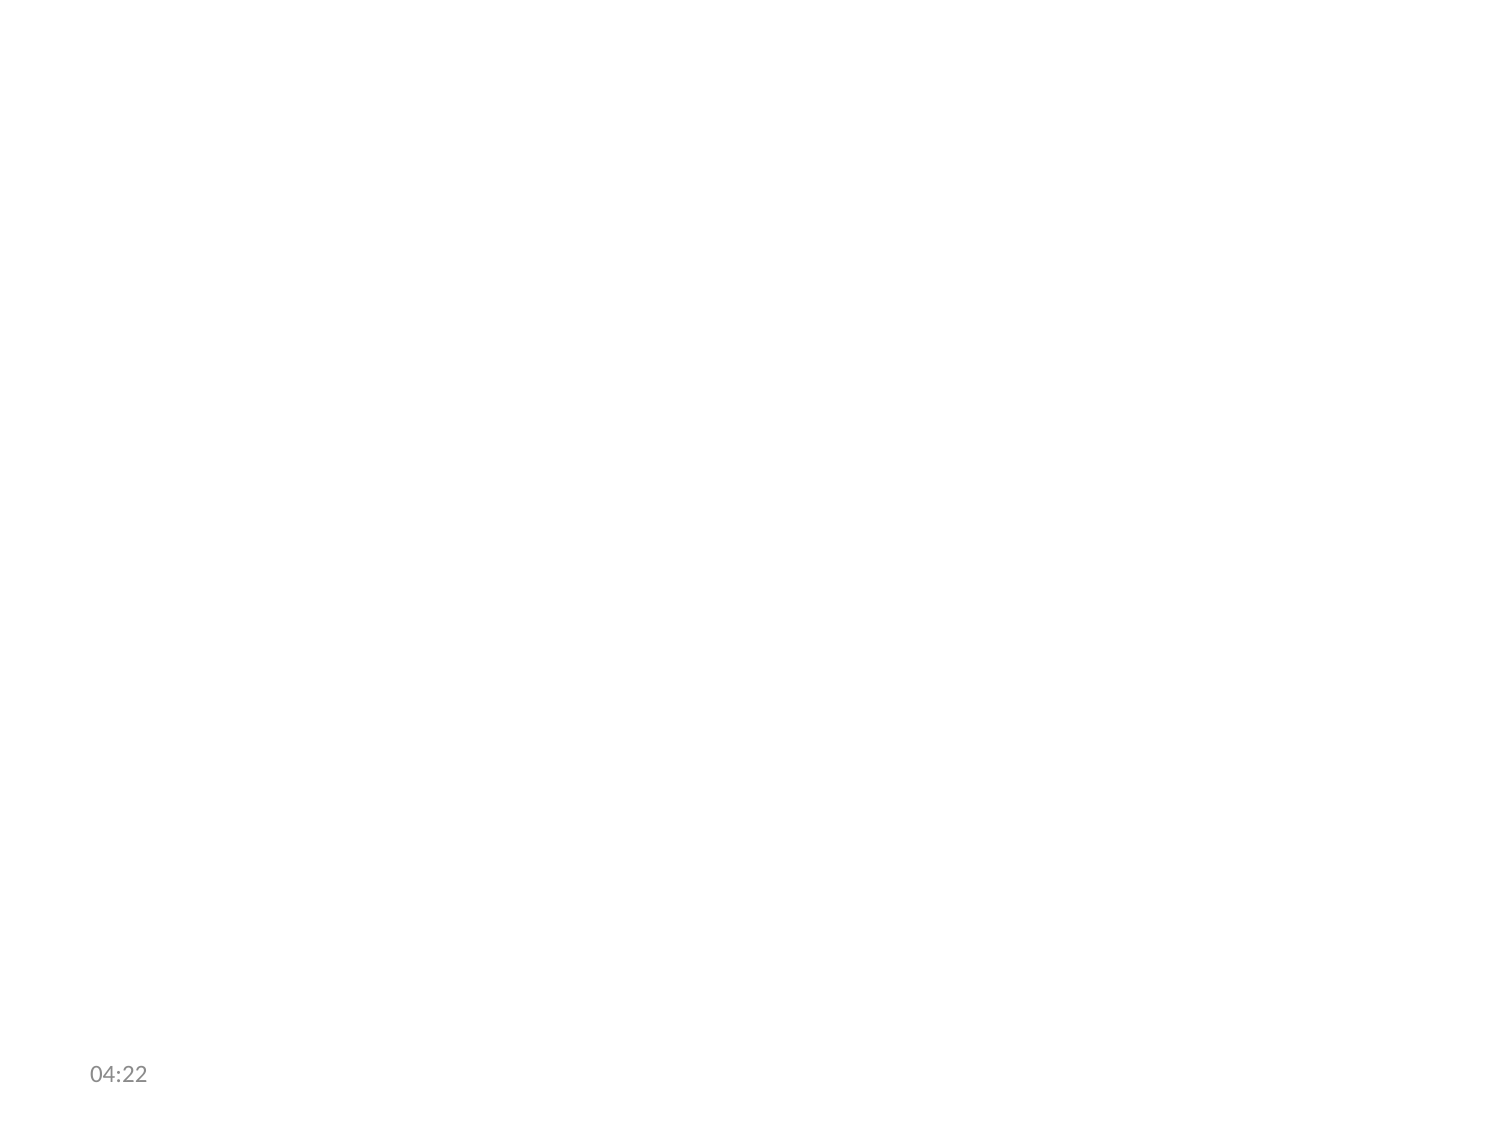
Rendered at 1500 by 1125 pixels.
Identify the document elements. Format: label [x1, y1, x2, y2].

slide_number [75, 1042, 425, 1103]
